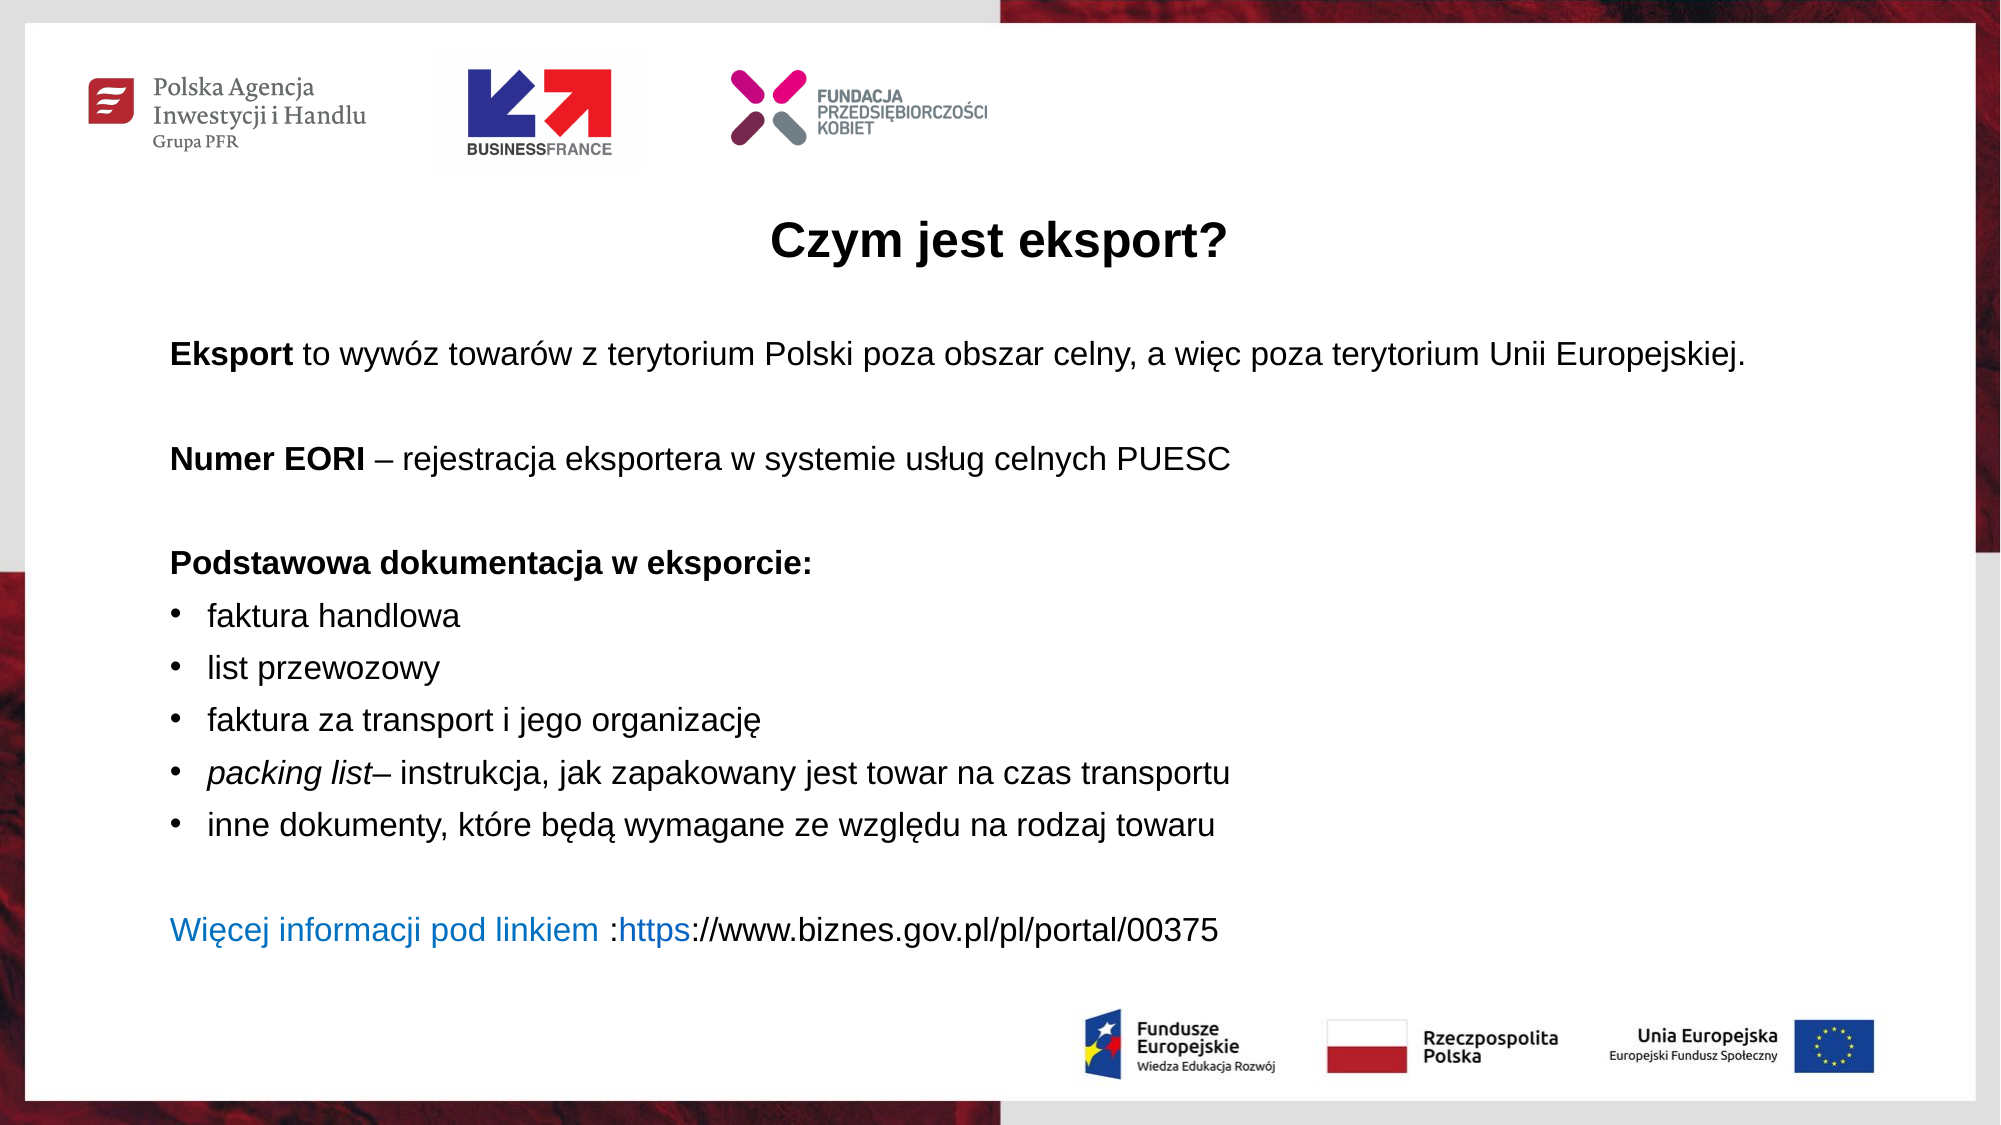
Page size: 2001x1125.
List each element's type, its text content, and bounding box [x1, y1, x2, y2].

list Eksport to wywóz towarów z terytorium Polski poza obszar celny, a więc poza terytorium Unii Europejskiej. Numer EORI – rejestracja eksportera w systemie usług celnych PUESC Podstawowa dokumentacja w eksporcie: faktura handlowa list przewozowy faktura za transport i jego organizację packing list– instrukcja, jak zapakowany jest towar na czas transportu inne dokumenty, które będą wymagane ze względu na rodzaj towaru Więcej informacji pod linkiem :https://www.biznes.gov.pl/pl/portal/00375 [154, 351, 1846, 1125]
picture [730, 69, 987, 132]
picture [0, 0, 2001, 1125]
title Czym jest eksport? [137, 132, 1863, 351]
